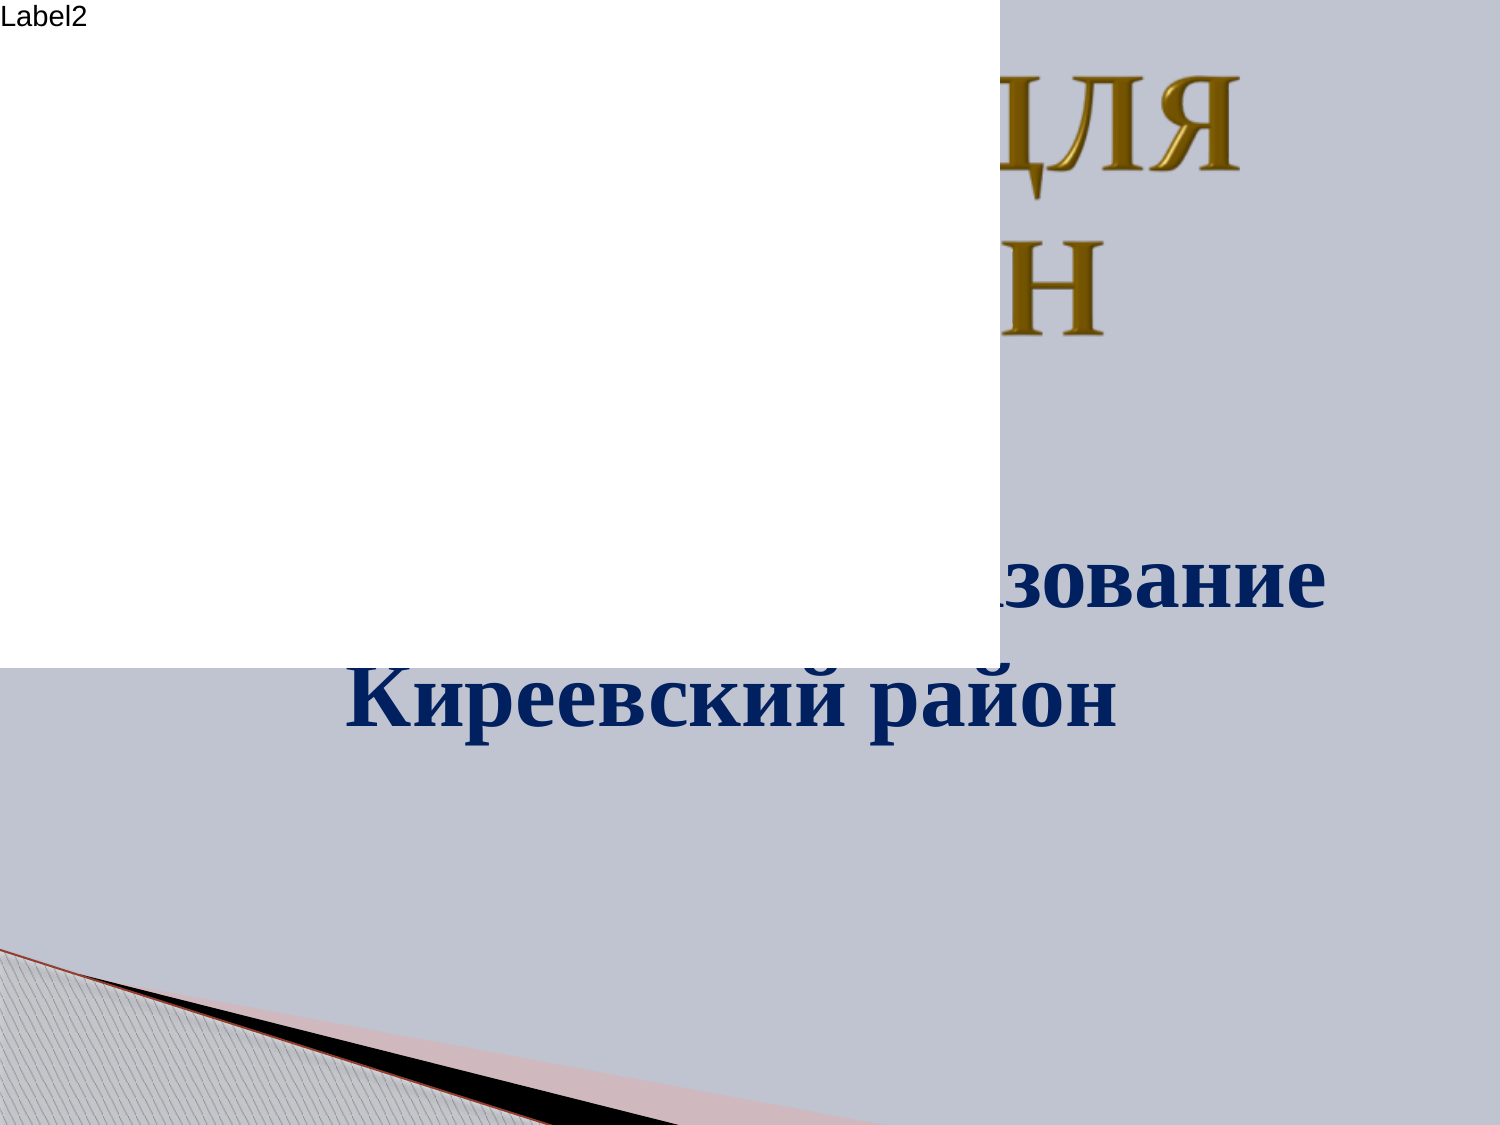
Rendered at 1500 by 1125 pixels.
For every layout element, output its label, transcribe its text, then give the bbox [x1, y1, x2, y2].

subtitle Муниципальное образование Киреевский район [23, 432, 1442, 1047]
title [1000, 0, 1500, 374]
